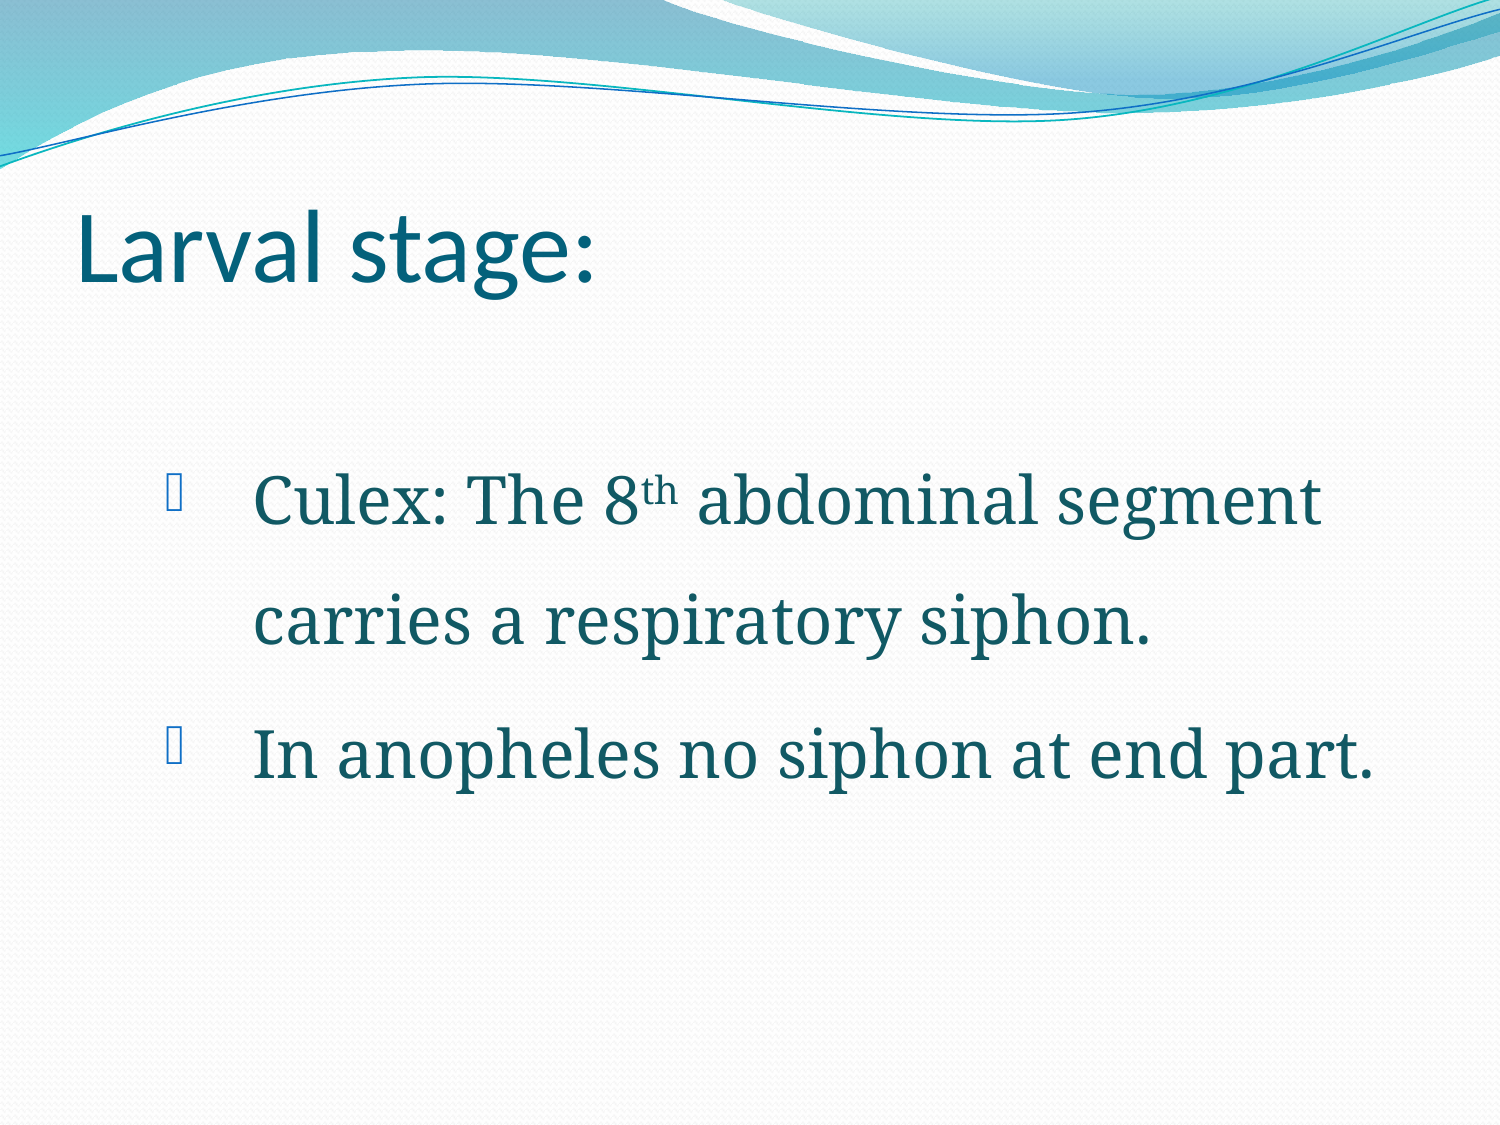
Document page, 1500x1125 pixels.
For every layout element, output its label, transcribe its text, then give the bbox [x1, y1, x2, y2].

title Larval stage: [75, 115, 1425, 303]
list Culex: The 8th abdominal segment carries a respiratory siphon. In anopheles no siphon at end part. [75, 317, 1425, 1038]
